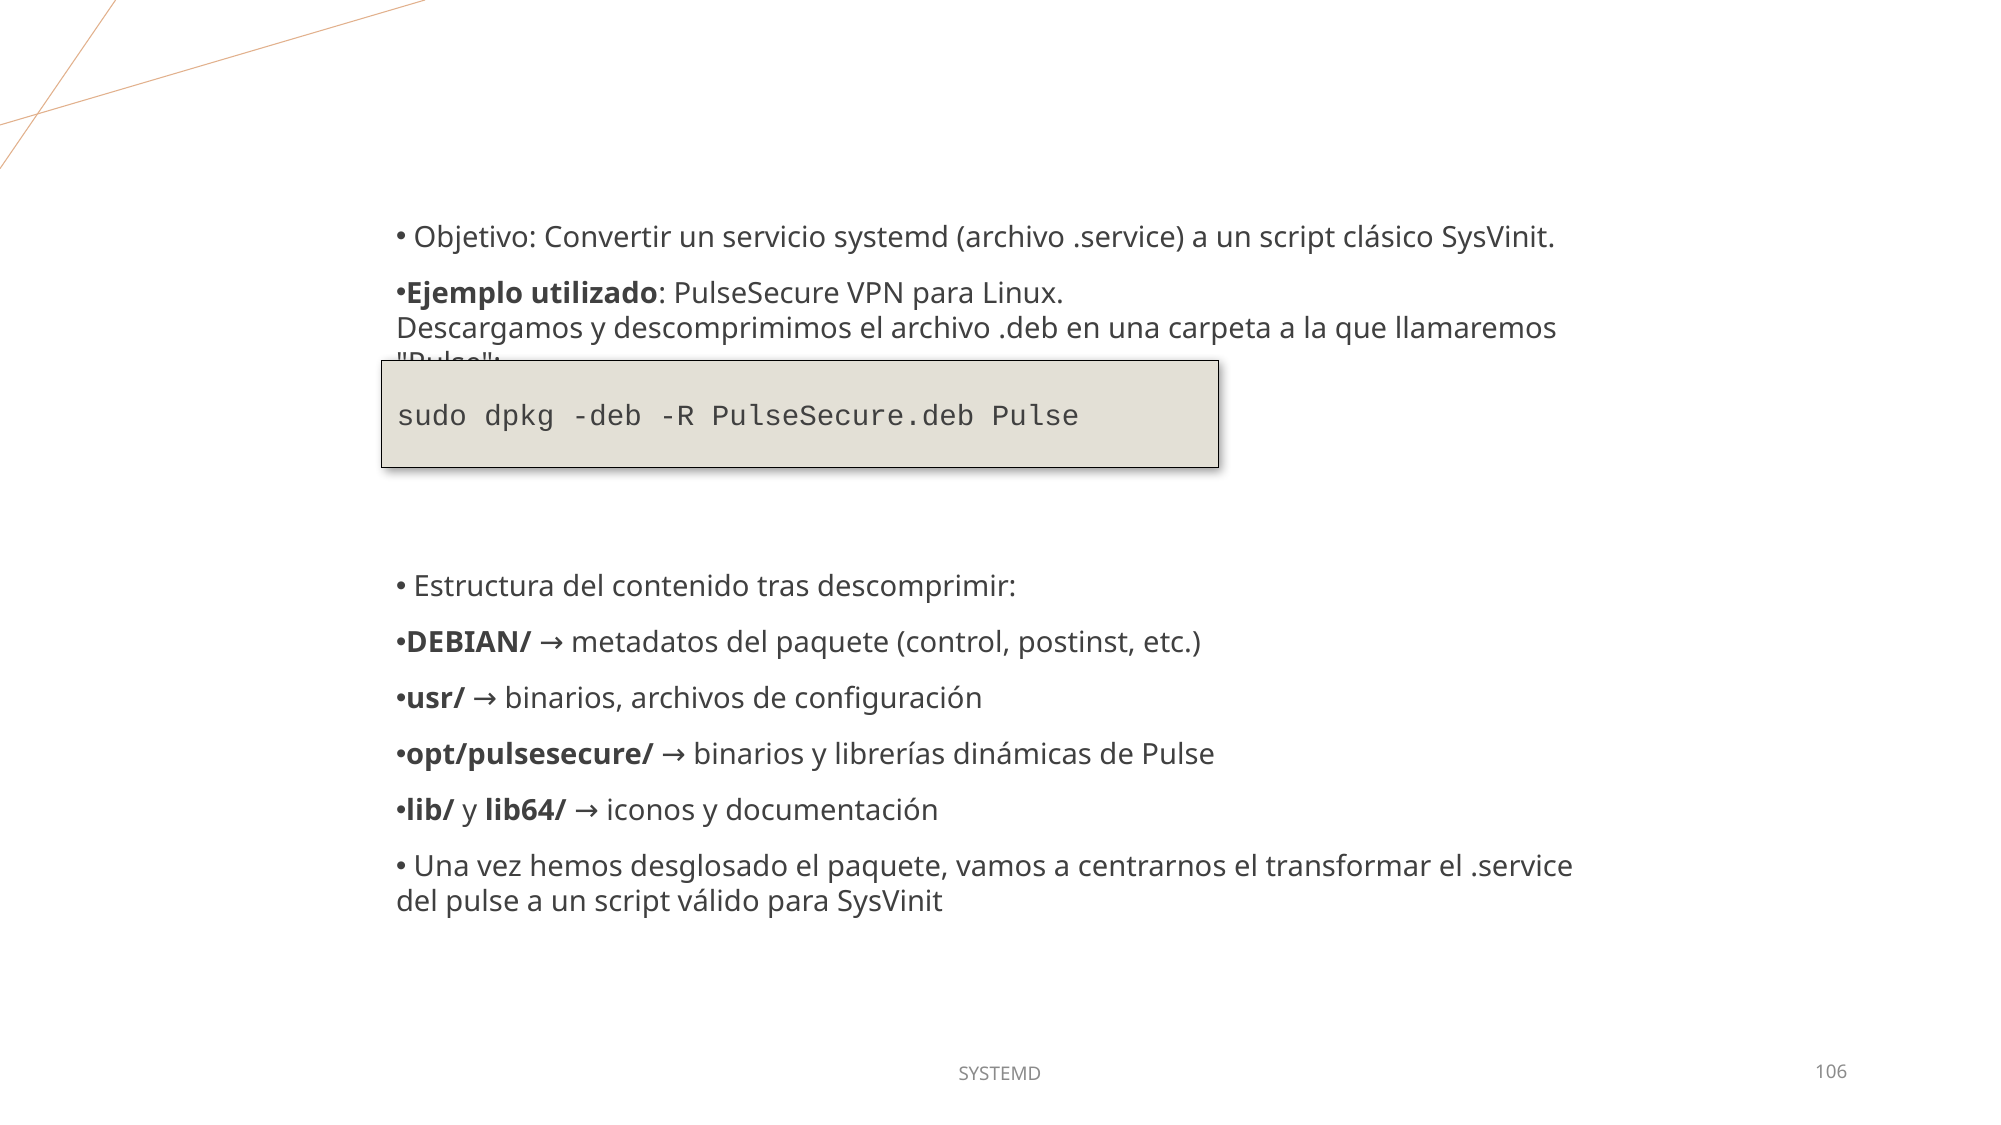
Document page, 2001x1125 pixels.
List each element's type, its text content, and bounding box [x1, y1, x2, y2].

text_box sudo dpkg -deb -R PulseSecure.deb Pulse [381, 360, 1219, 468]
footer SYSTEMD [662, 1042, 1338, 1103]
slide_number 106 [1412, 1042, 1863, 1103]
text_box Objetivo: Convertir un servicio systemd (archivo .service) a un script clásico SysVinit. Ejemplo utilizado: PulseSecure VPN para Linux. Descargamos y descomprimimos el archivo .deb en una carpeta a la que llamaremos "Pulse": Estructura del contenido tras descomprimir: DEBIAN/ → metadatos del paquete (control, postinst, etc.) usr/ → binarios, archivos de configuración opt/pulsesecure/ → binarios y librerías dinámicas de Pulse lib/ y lib64/ → iconos y documentación Una vez hemos desglosado el paquete, vamos a centrarnos el transformar el .service del pulse a un script válido para SysVinit [381, 154, 1619, 972]
